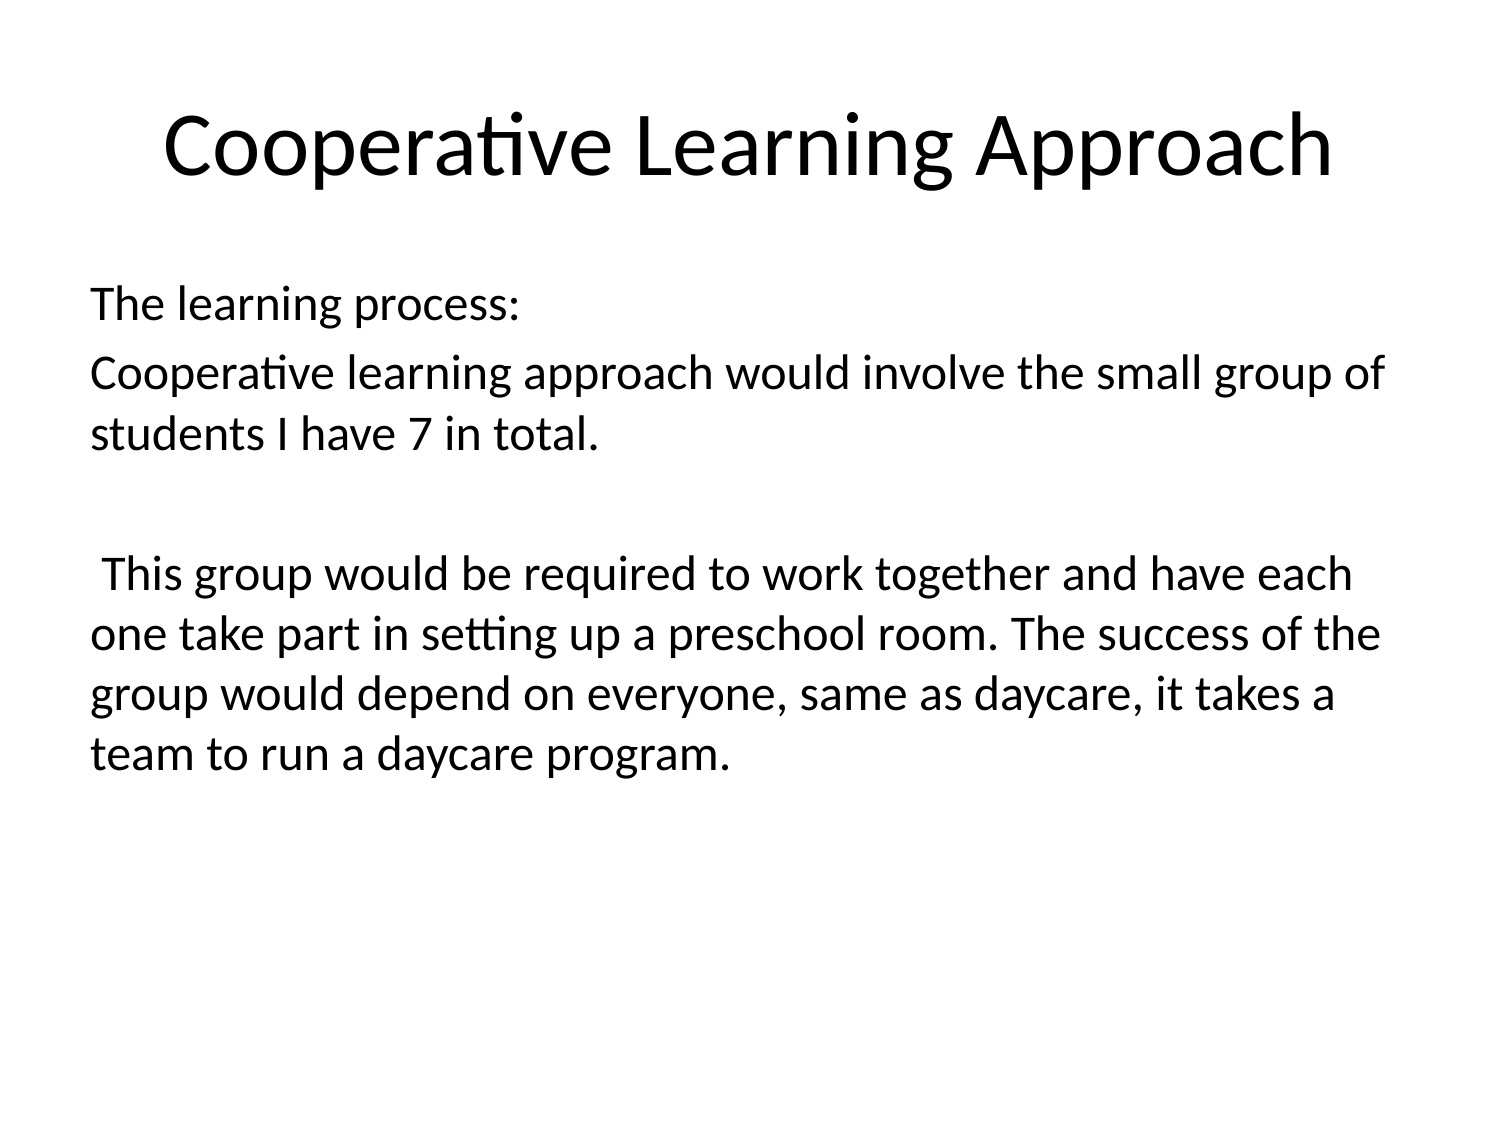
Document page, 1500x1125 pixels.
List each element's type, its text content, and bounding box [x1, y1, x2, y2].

title Cooperative Learning Approach [75, 45, 1425, 233]
list The learning process: Cooperative learning approach would involve the small group of students I have 7 in total. This group would be required to work together and have each one take part in setting up a preschool room. The success of the group would depend on everyone, same as daycare, it takes a team to run a daycare program. [75, 262, 1425, 1005]
